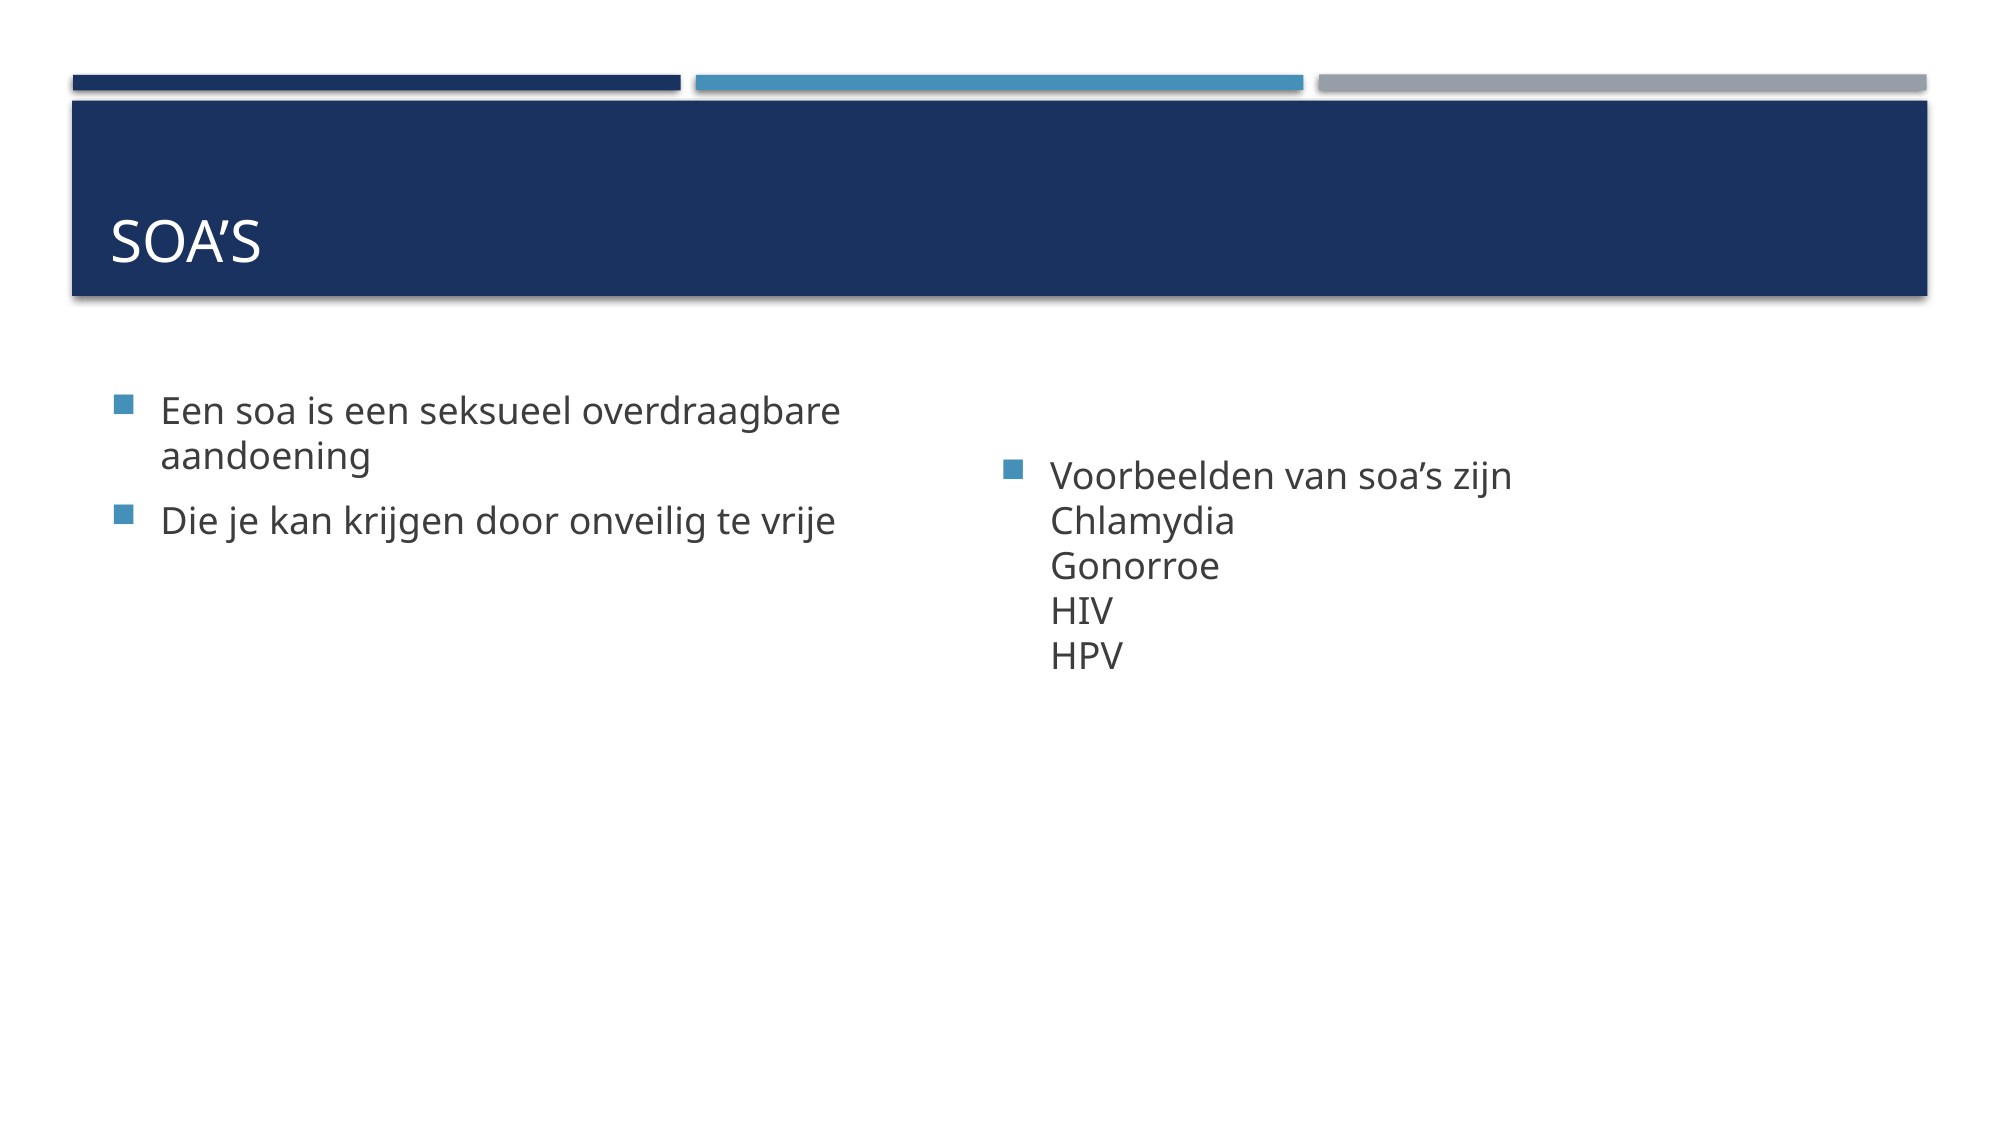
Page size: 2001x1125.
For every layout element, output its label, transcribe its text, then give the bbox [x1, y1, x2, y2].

list Een soa is een seksueel overdraagbare aandoening Die je kan krijgen door onveilig te vrije Voorbeelden van soa’s zijn Chlamydia Gonorroe HIV HPV [95, 357, 1905, 962]
title Soa’s [95, 115, 1905, 282]
